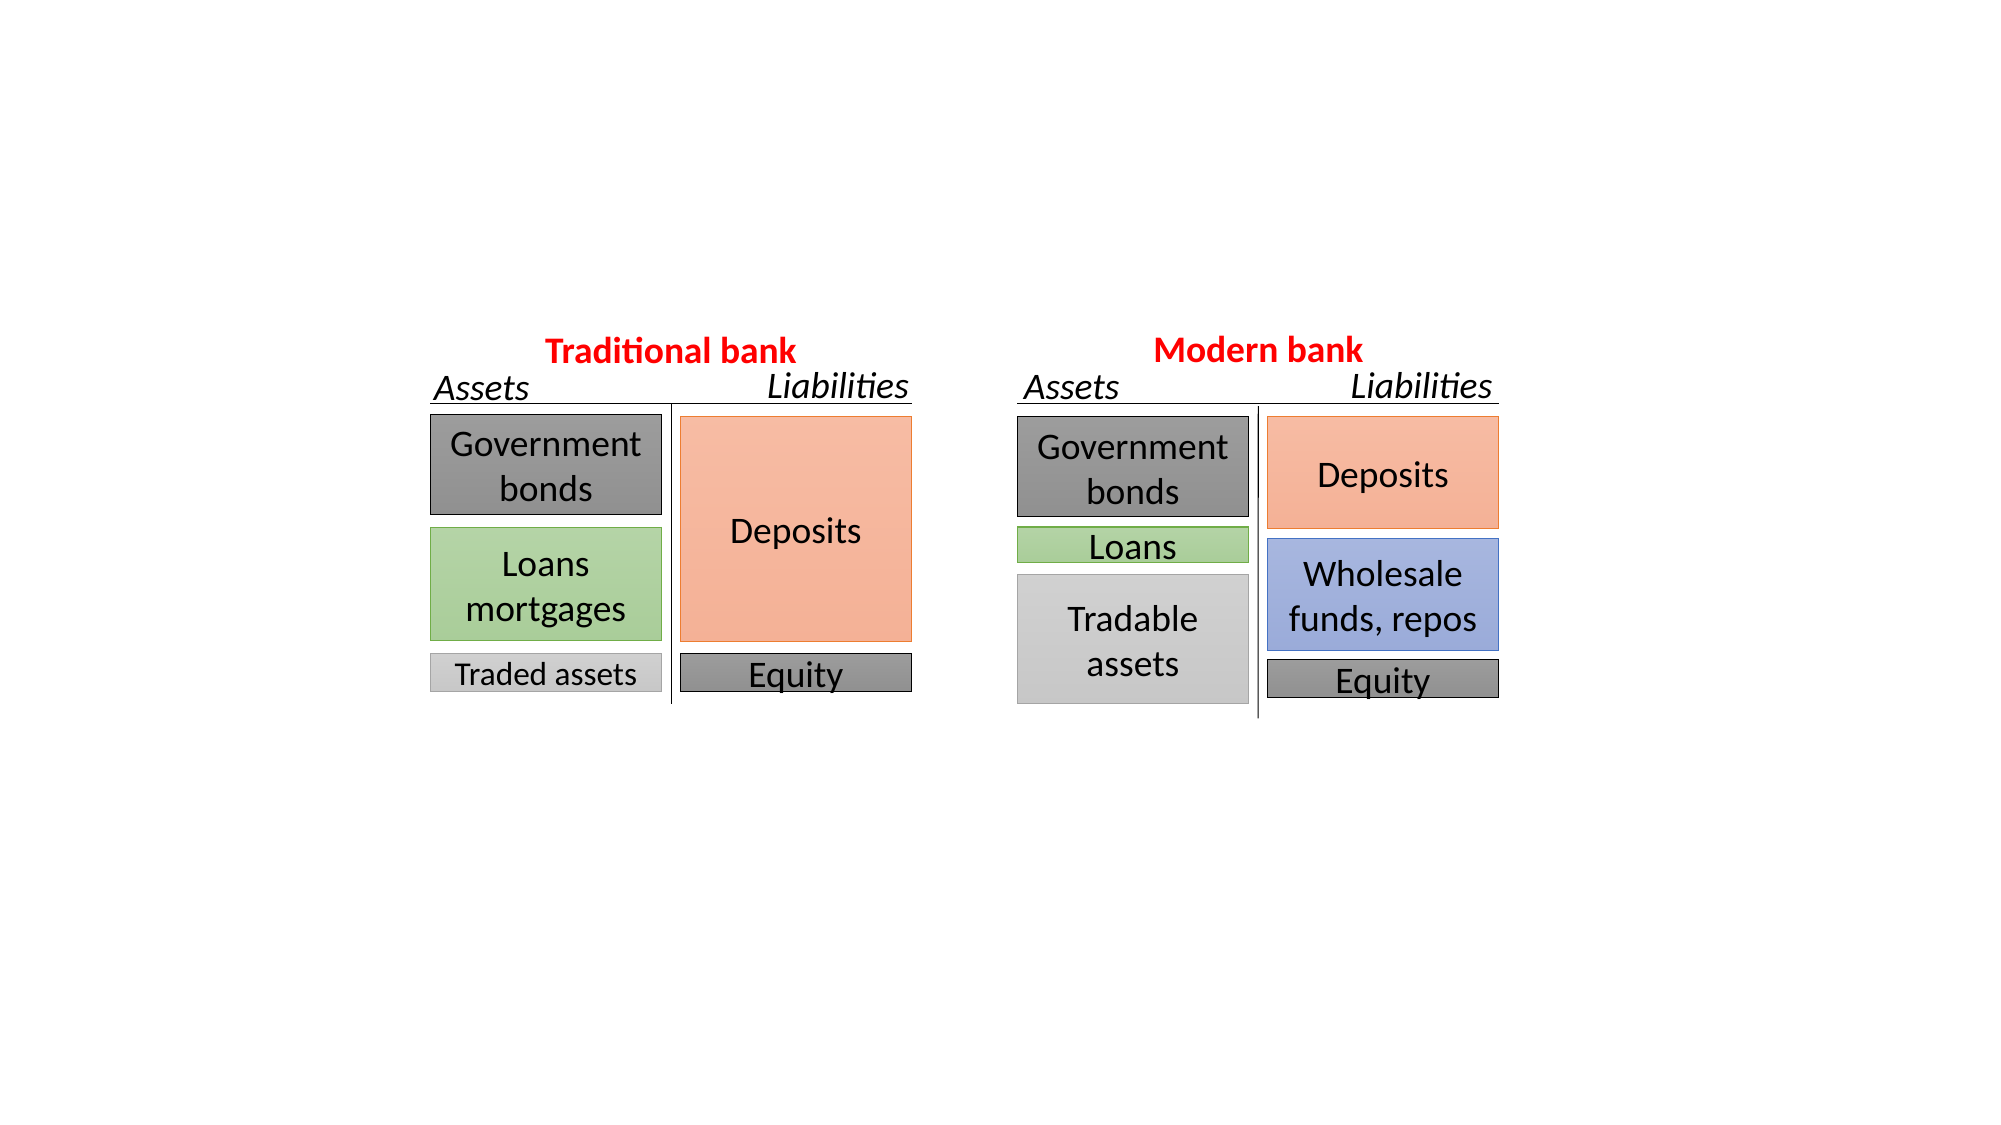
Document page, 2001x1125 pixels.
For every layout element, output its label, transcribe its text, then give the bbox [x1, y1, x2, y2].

text_box Loans mortgages [430, 527, 662, 641]
text_box Tradable assets [1017, 574, 1249, 704]
text_box Equity [1267, 659, 1499, 698]
text_box Liabilities [1335, 353, 1508, 414]
text_box Government bonds [430, 414, 662, 515]
text_box Liabilities [752, 353, 924, 414]
text_box Deposits [680, 416, 912, 642]
text_box Wholesale funds, repos [1267, 538, 1499, 651]
text_box Government bonds [1017, 416, 1249, 517]
text_box Traditional bank [519, 317, 823, 380]
text_box Deposits [1267, 416, 1499, 529]
text_box Assets [419, 355, 545, 416]
text_box Traded assets [430, 653, 662, 692]
text_box Equity [680, 653, 912, 692]
text_box Assets [1009, 354, 1135, 415]
text_box Modern bank [1106, 316, 1411, 379]
text_box Loans [1017, 526, 1249, 563]
